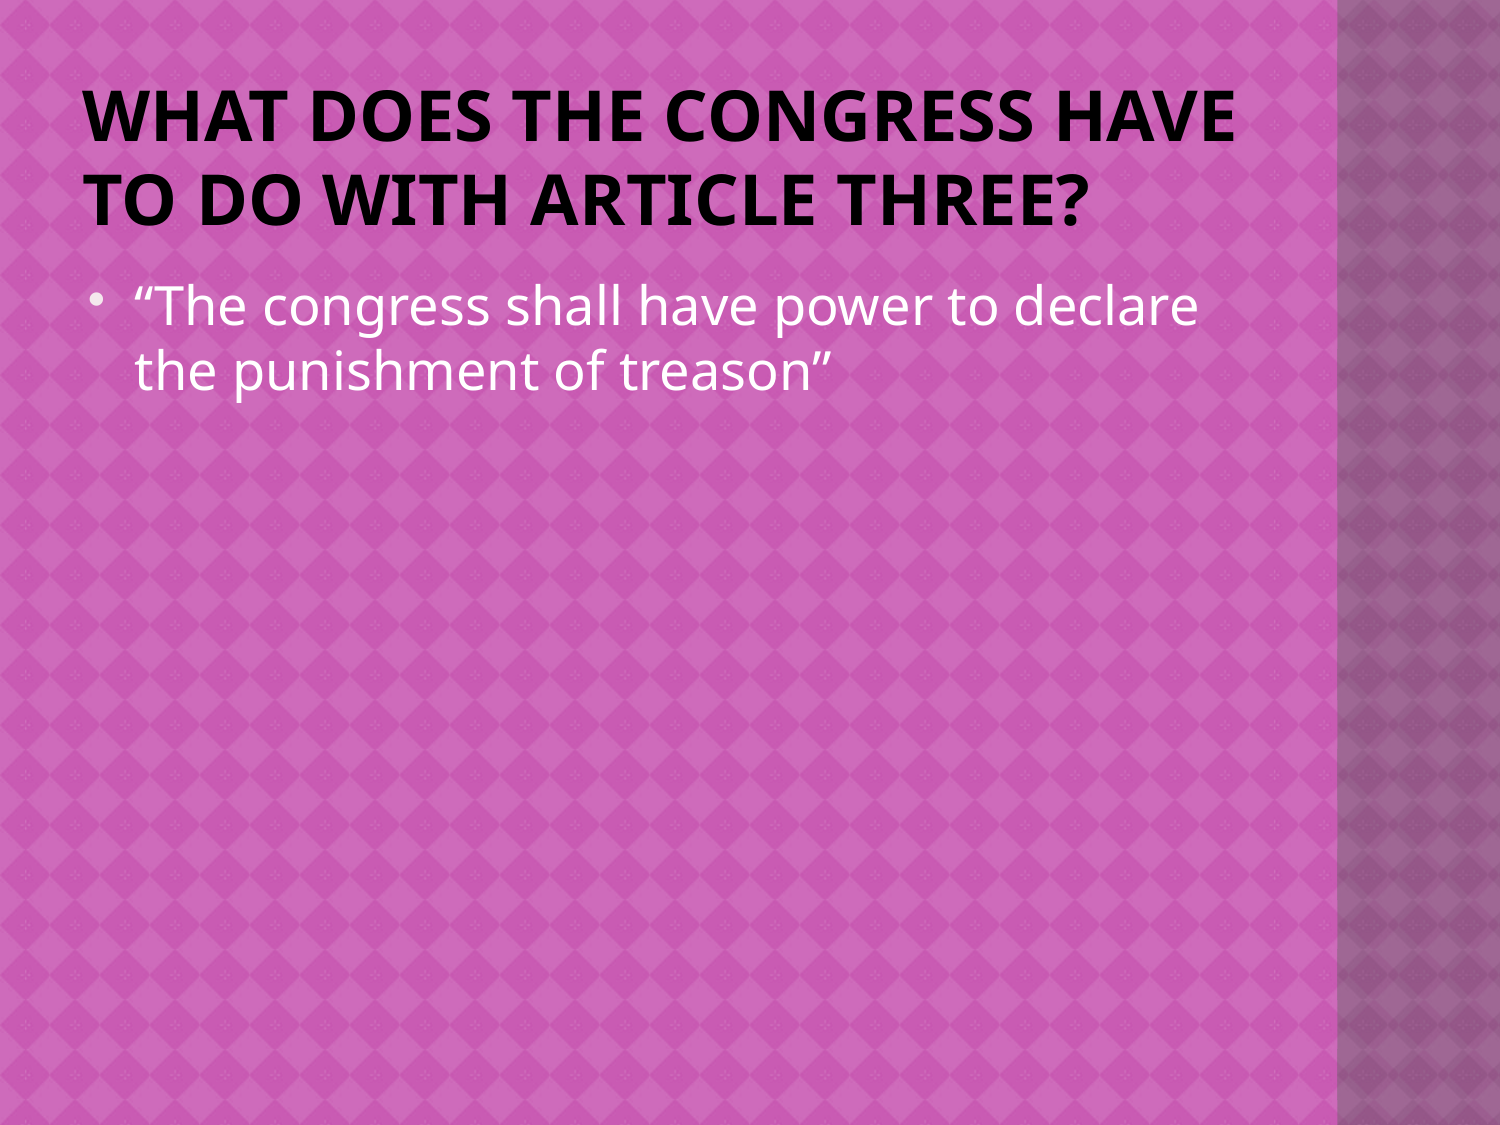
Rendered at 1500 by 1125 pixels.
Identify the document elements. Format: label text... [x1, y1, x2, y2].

list “The congress shall have power to declare the punishment of treason” [75, 264, 1263, 1059]
title What does the congress have to do with article three? [75, 52, 1263, 240]
